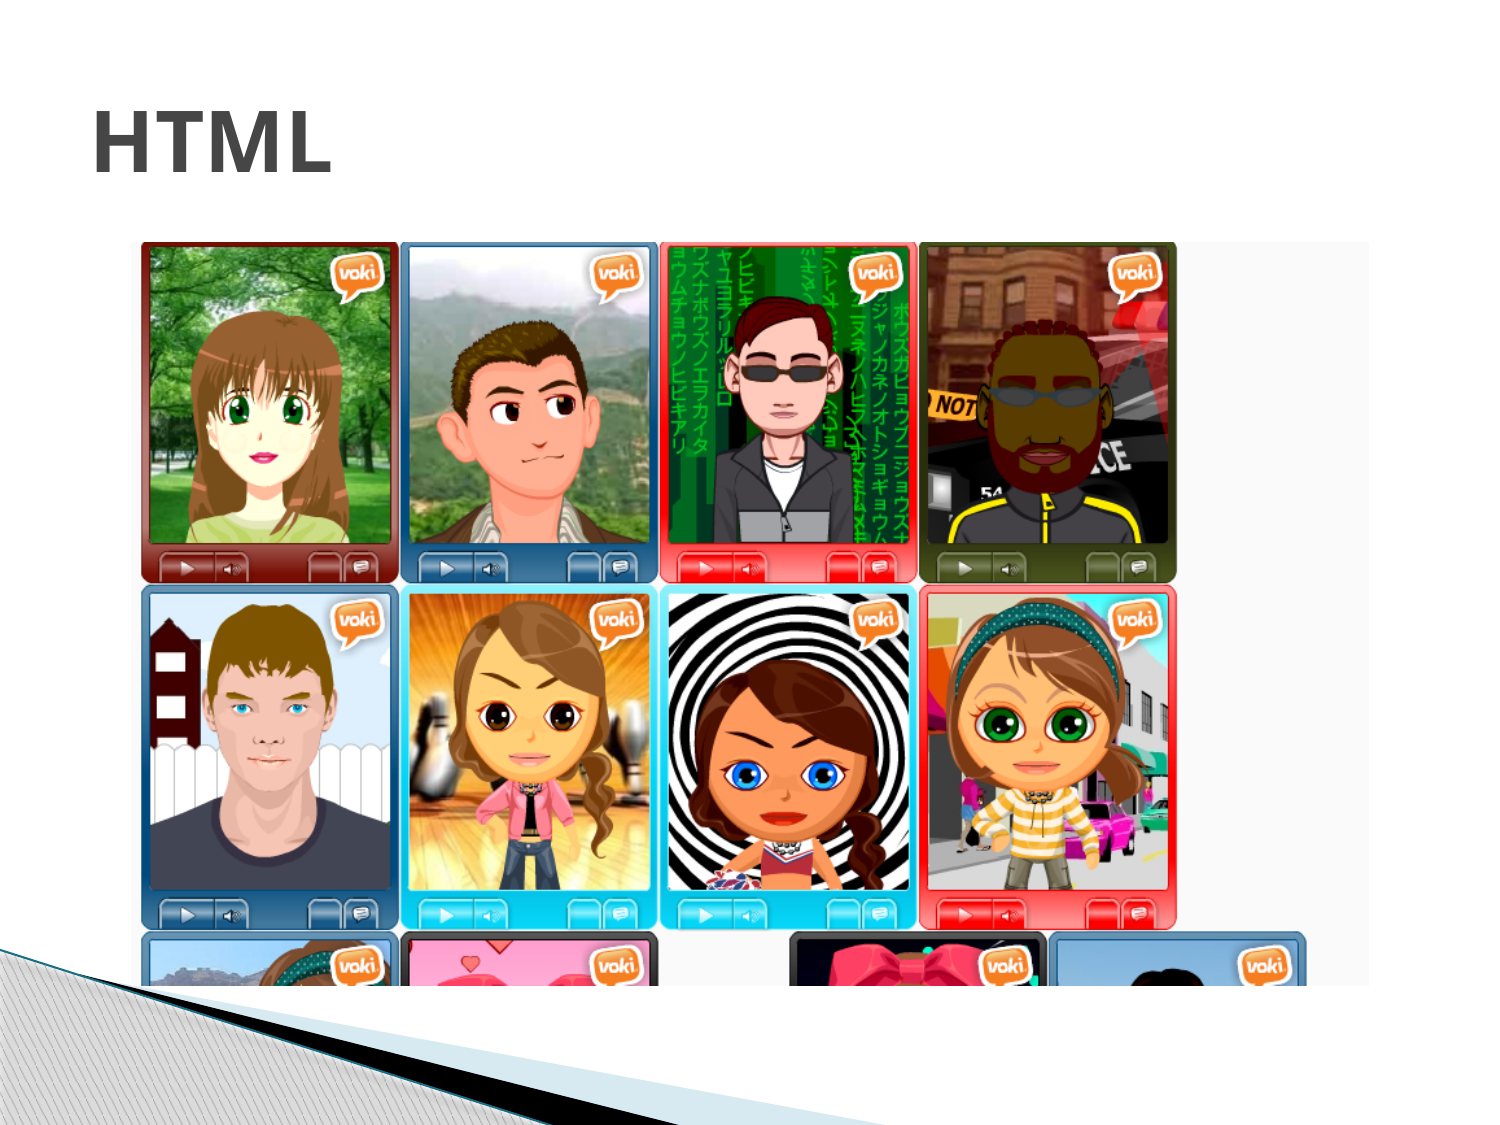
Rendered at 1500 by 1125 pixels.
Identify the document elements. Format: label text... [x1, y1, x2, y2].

title HTML [75, 45, 1425, 233]
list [130, 242, 1369, 986]
